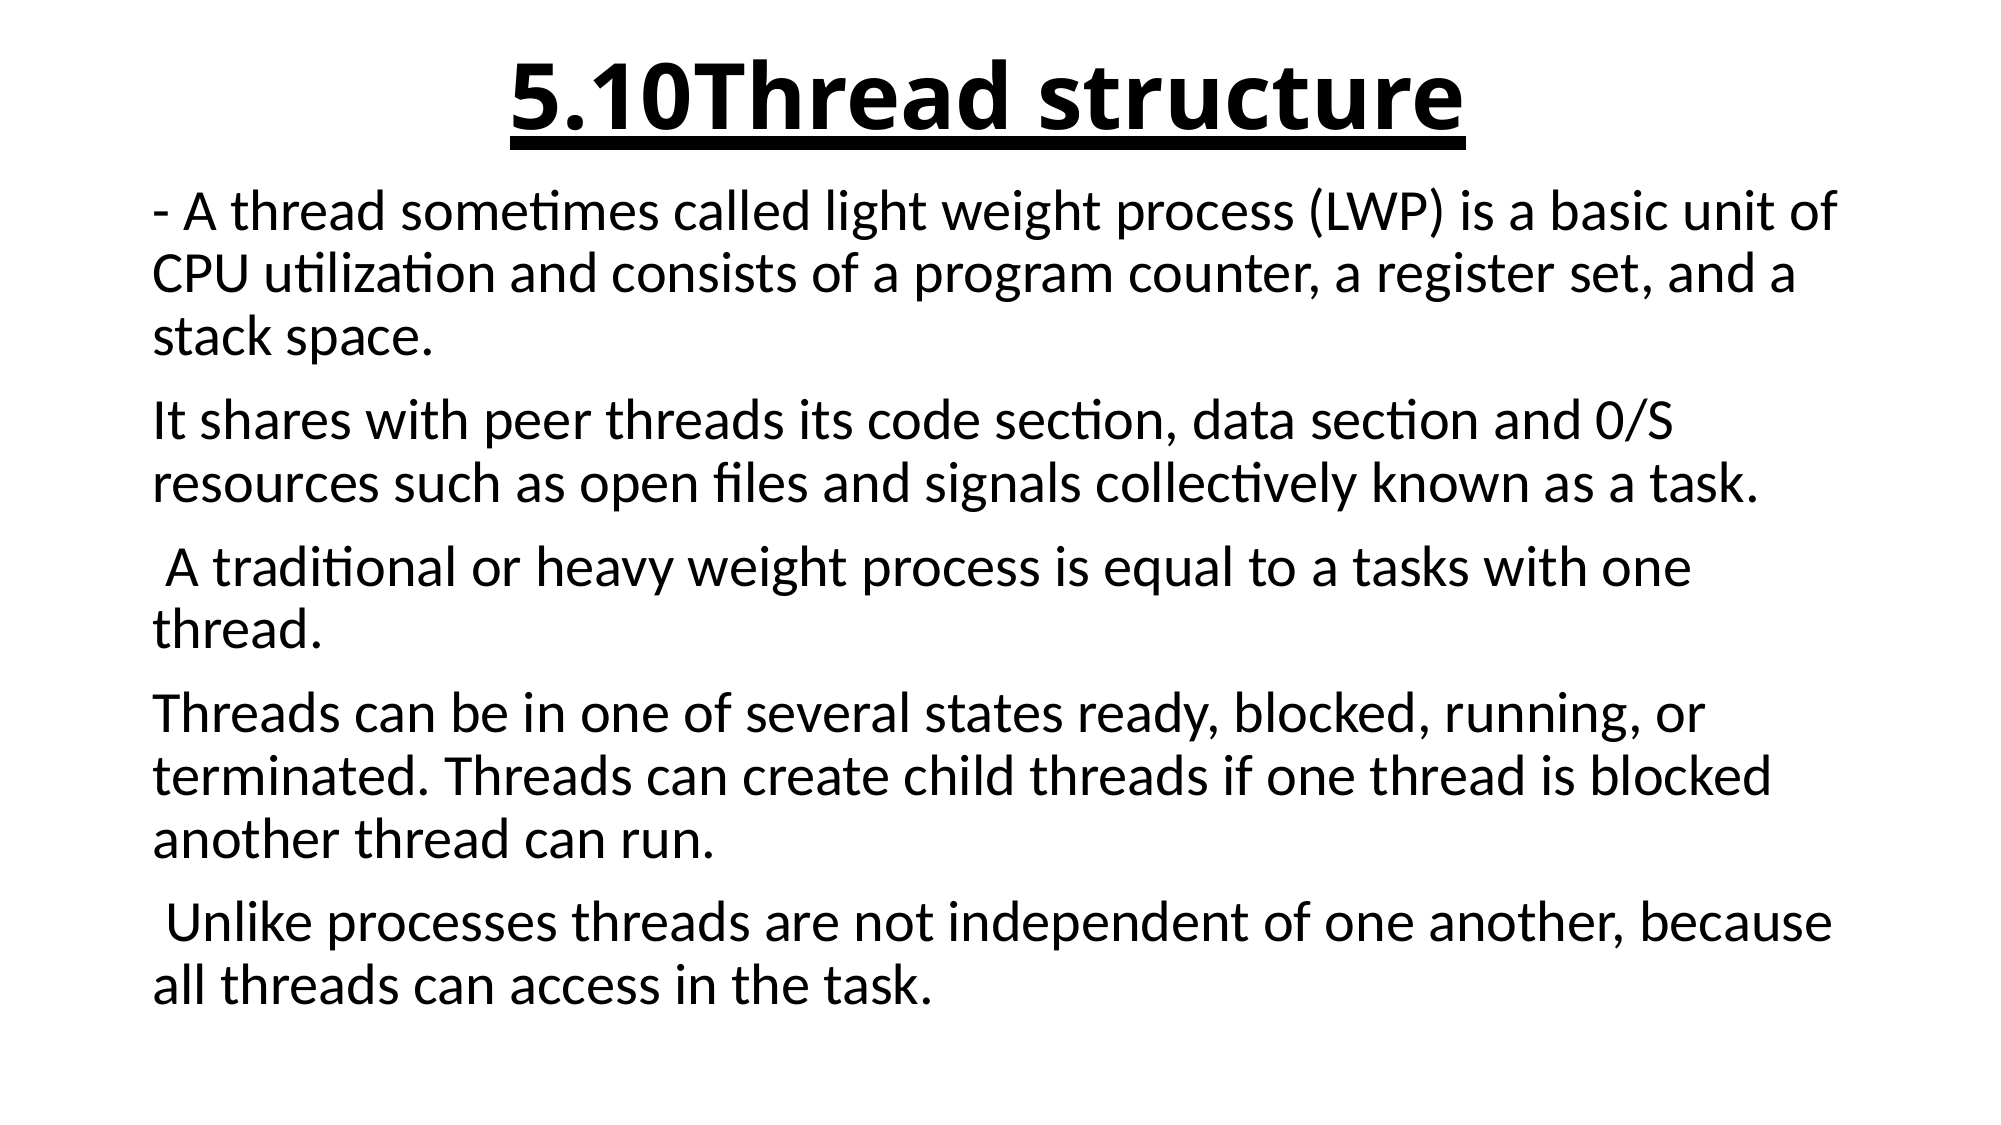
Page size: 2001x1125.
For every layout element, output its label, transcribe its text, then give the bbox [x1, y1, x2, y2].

list - A thread sometimes called light weight process (LWP) is a basic unit of CPU utilization and consists of a program counter, a register set, and a stack space. It shares with peer threads its code section, data section and 0/S resources such as open files and signals collectively known as a task. A traditional or heavy weight process is equal to a tasks with one thread. Threads can be in one of several states ready, blocked, running, or terminated. Threads can create child threads if one thread is blocked another thread can run. Unlike processes threads are not independent of one another, because all threads can access in the task. [137, 172, 1863, 1125]
title 5.10Thread structure [137, 76, 1863, 172]
text_box [0, 0, 2000, 75]
